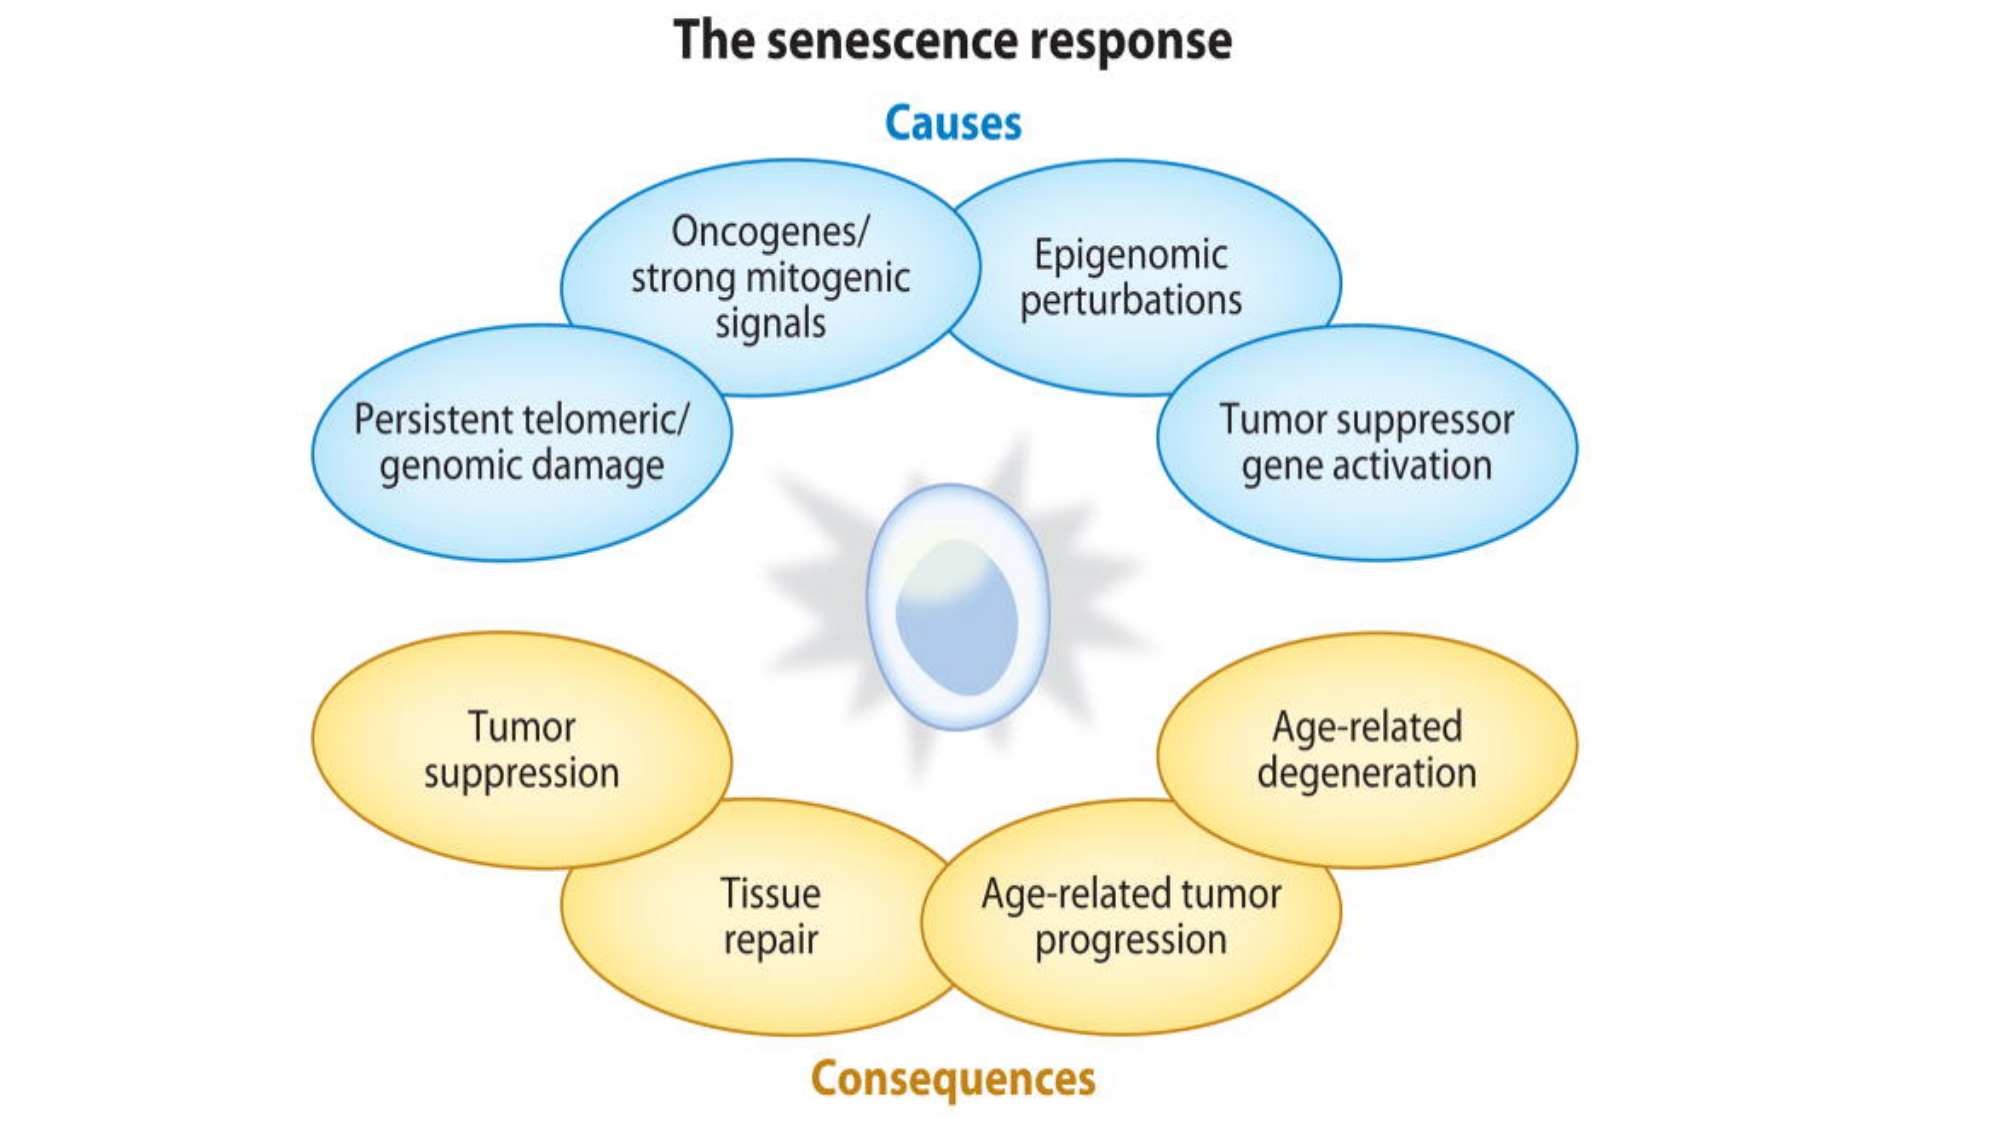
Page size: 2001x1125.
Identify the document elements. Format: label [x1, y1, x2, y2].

picture [296, 0, 1595, 1125]
